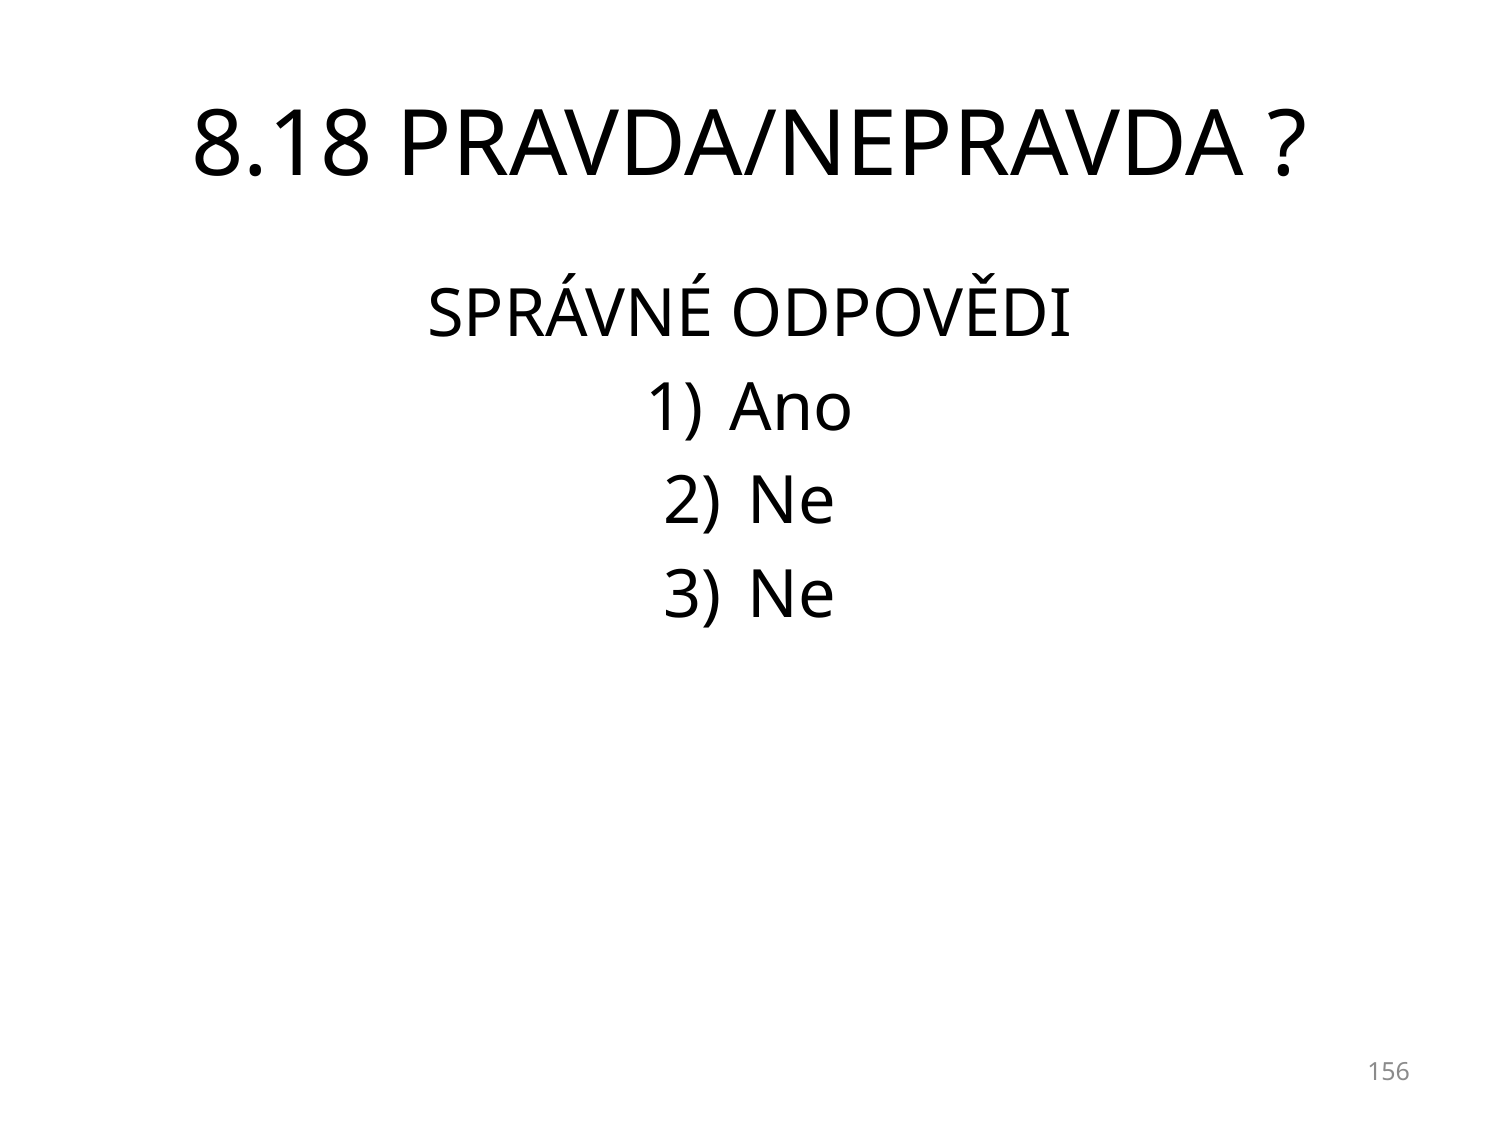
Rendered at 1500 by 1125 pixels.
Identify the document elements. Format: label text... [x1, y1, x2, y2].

title 8.18 PRAVDA/NEPRAVDA ? [75, 45, 1425, 233]
slide_number 156 [1074, 1042, 1425, 1103]
list SPRÁVNÉ ODPOVĚDI Ano Ne Ne [75, 262, 1425, 1005]
